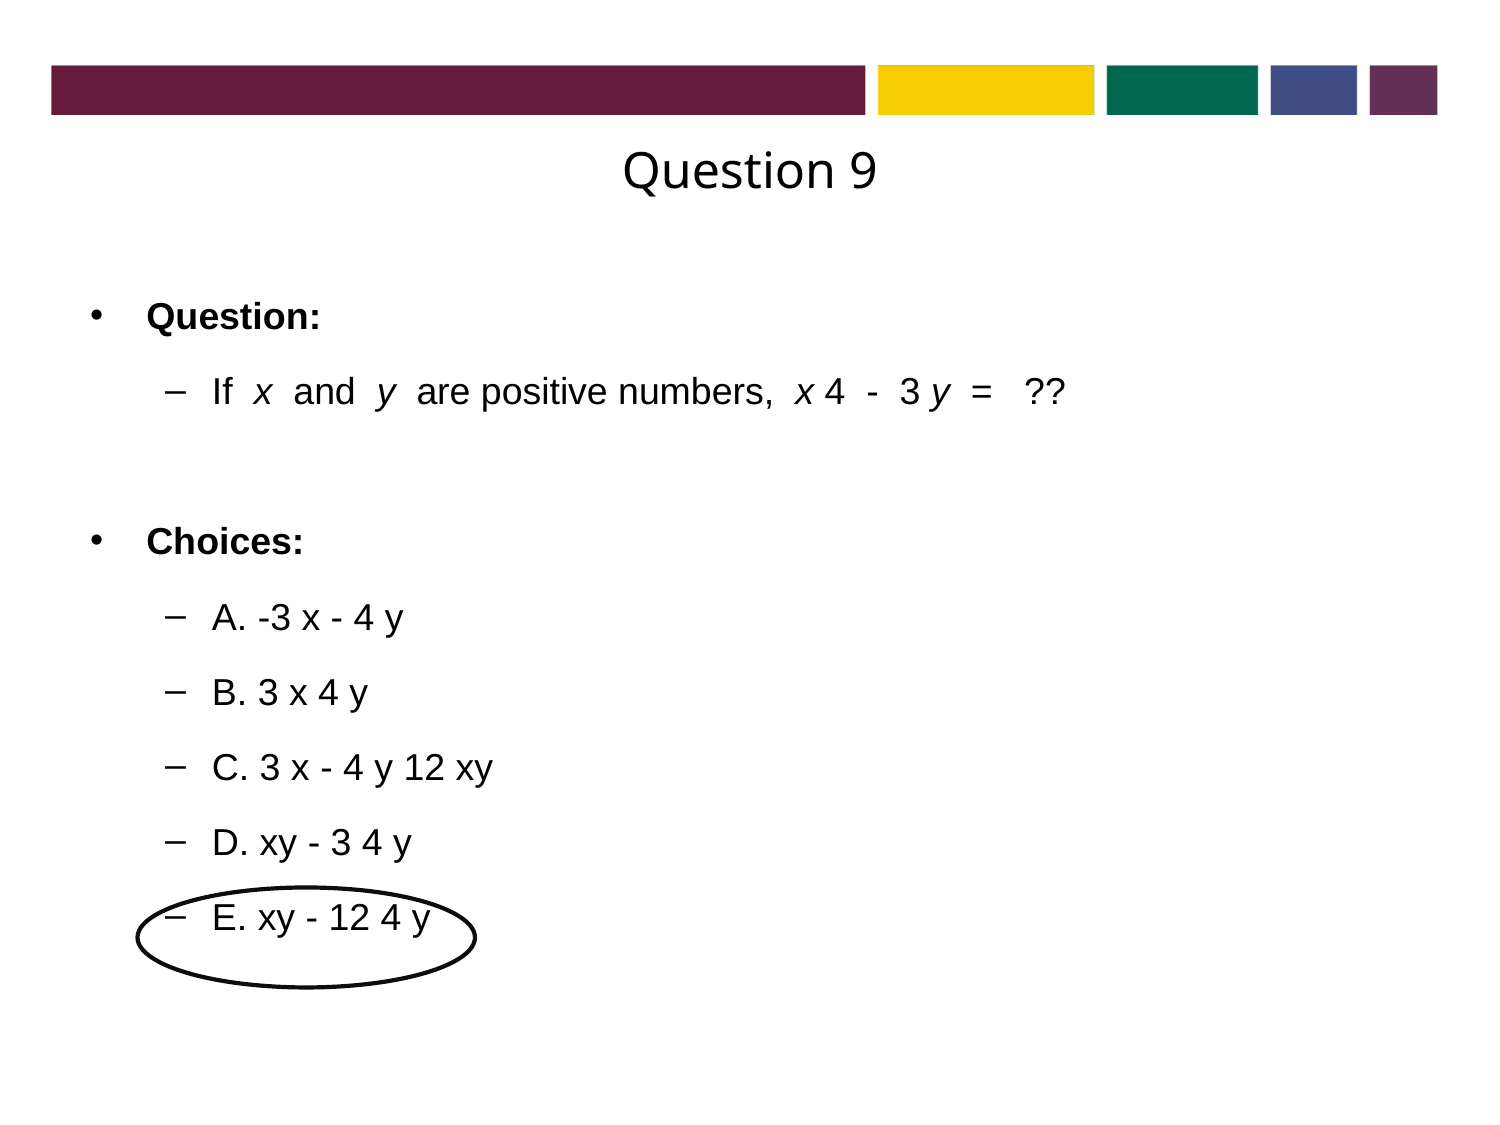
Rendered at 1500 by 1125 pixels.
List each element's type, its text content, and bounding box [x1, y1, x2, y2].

picture [37, 49, 1438, 116]
list Question: If x and y are positive numbers, x 4 - 3 y = ?? Choices: A. -3 x - 4 y B. 3 x 4 y C. 3 x - 4 y 12 xy D. xy - 3 4 y E. xy - 12 4 y [75, 262, 1425, 1038]
title Question 9 [75, 123, 1425, 233]
text_box [135, 885, 478, 990]
